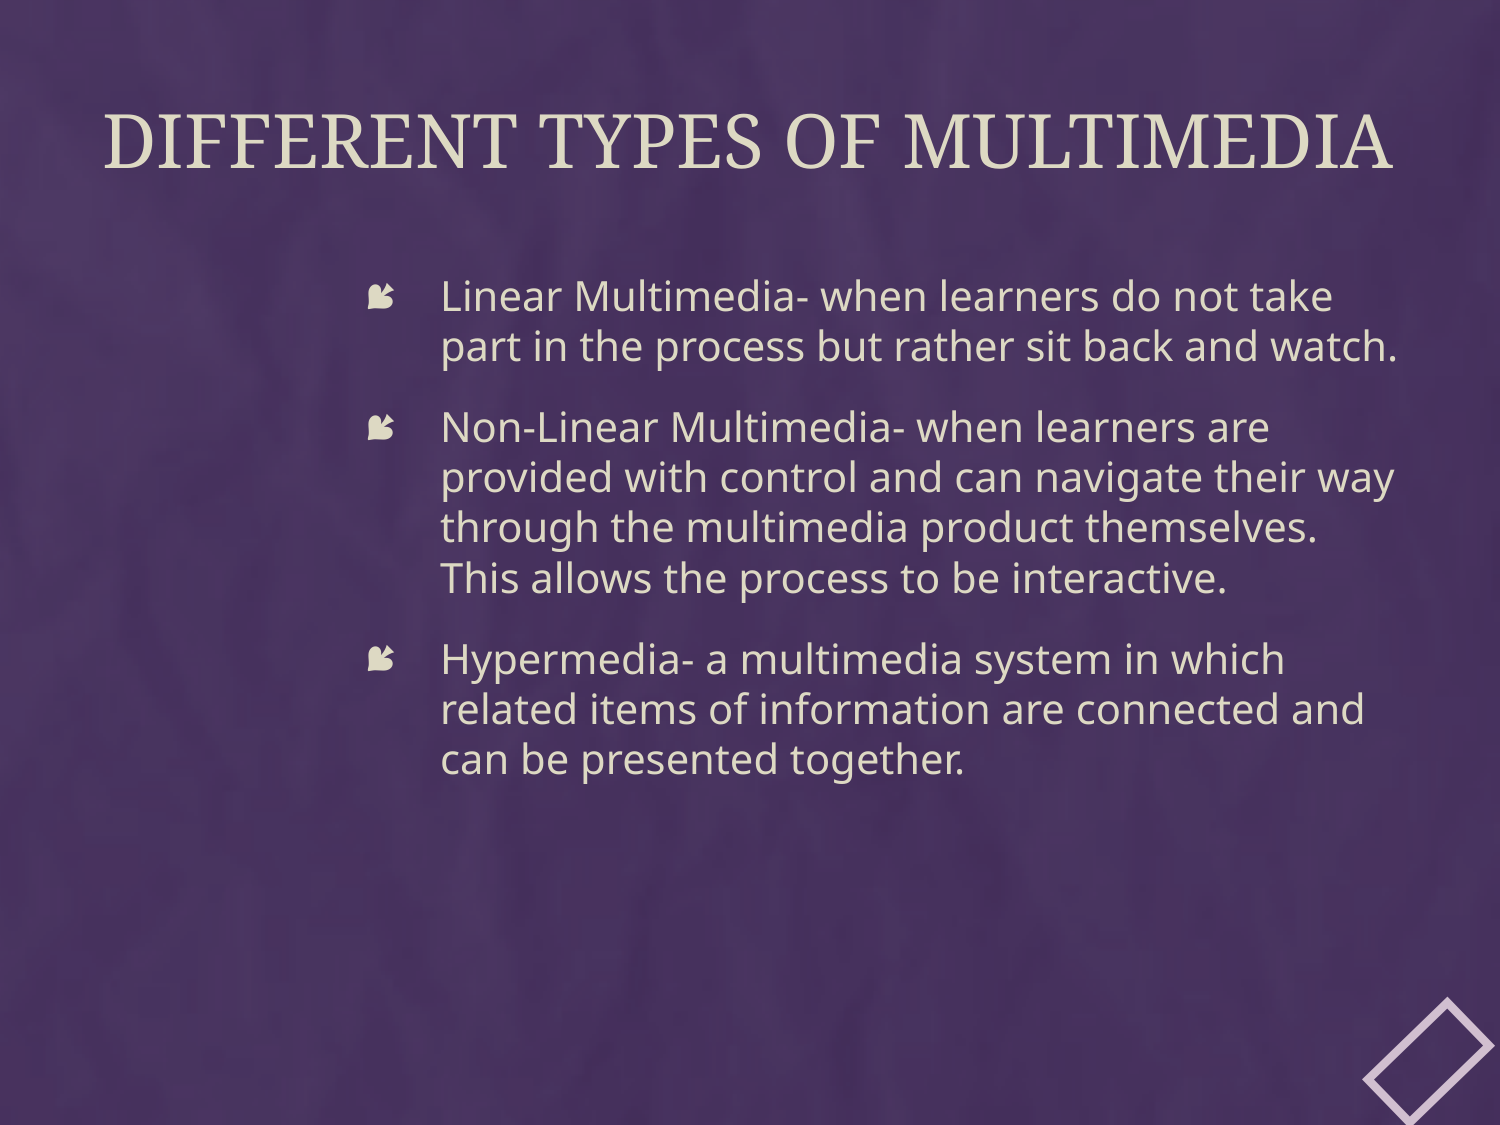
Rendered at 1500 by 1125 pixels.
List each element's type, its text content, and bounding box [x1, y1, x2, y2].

list Linear Multimedia- when learners do not take part in the process but rather sit back and watch. Non-Linear Multimedia- when learners are provided with control and can navigate their way through the multimedia product themselves. This allows the process to be interactive. Hypermedia- a multimedia system in which related items of information are connected and can be presented together. [350, 262, 1425, 1005]
title Different types of multimedia [87, 45, 1425, 233]
